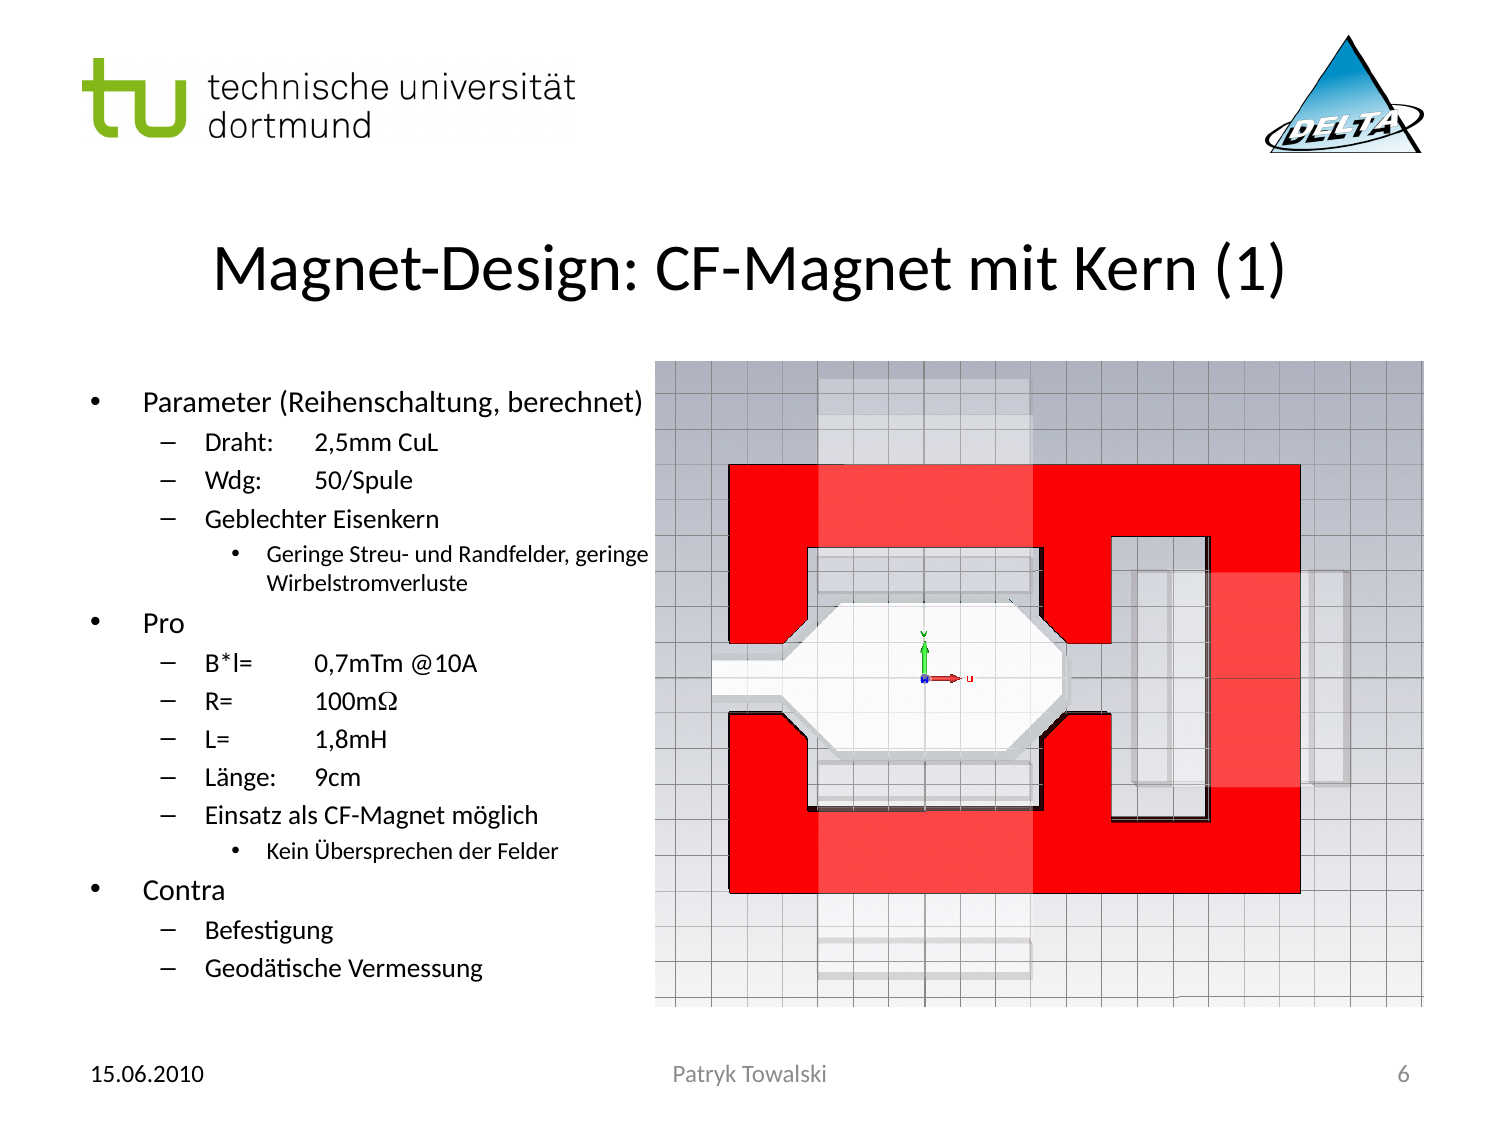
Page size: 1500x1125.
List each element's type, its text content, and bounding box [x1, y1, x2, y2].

list Parameter (Reihenschaltung, berechnet) Draht: 2,5mm CuL Wdg: 50/Spule Geblechter Eisenkern Geringe Streu- und Randfelder, geringe Wirbelstromverluste Pro B*l= 0,7mTm @10A R= 100m L= 1,8mH Länge: 9cm Einsatz als CF-Magnet möglich Kein Übersprechen der Felder Contra Befestigung Geodätische Vermessung [75, 375, 650, 1005]
footer Patryk Towalski [512, 1042, 988, 1103]
picture [82, 58, 575, 138]
picture [655, 361, 1424, 1008]
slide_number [75, 1042, 425, 1103]
slide_number 6 [1074, 1042, 1425, 1103]
title Magnet-Design: CF-Magnet mit Kern (1) [75, 175, 1425, 352]
picture [1265, 35, 1424, 153]
